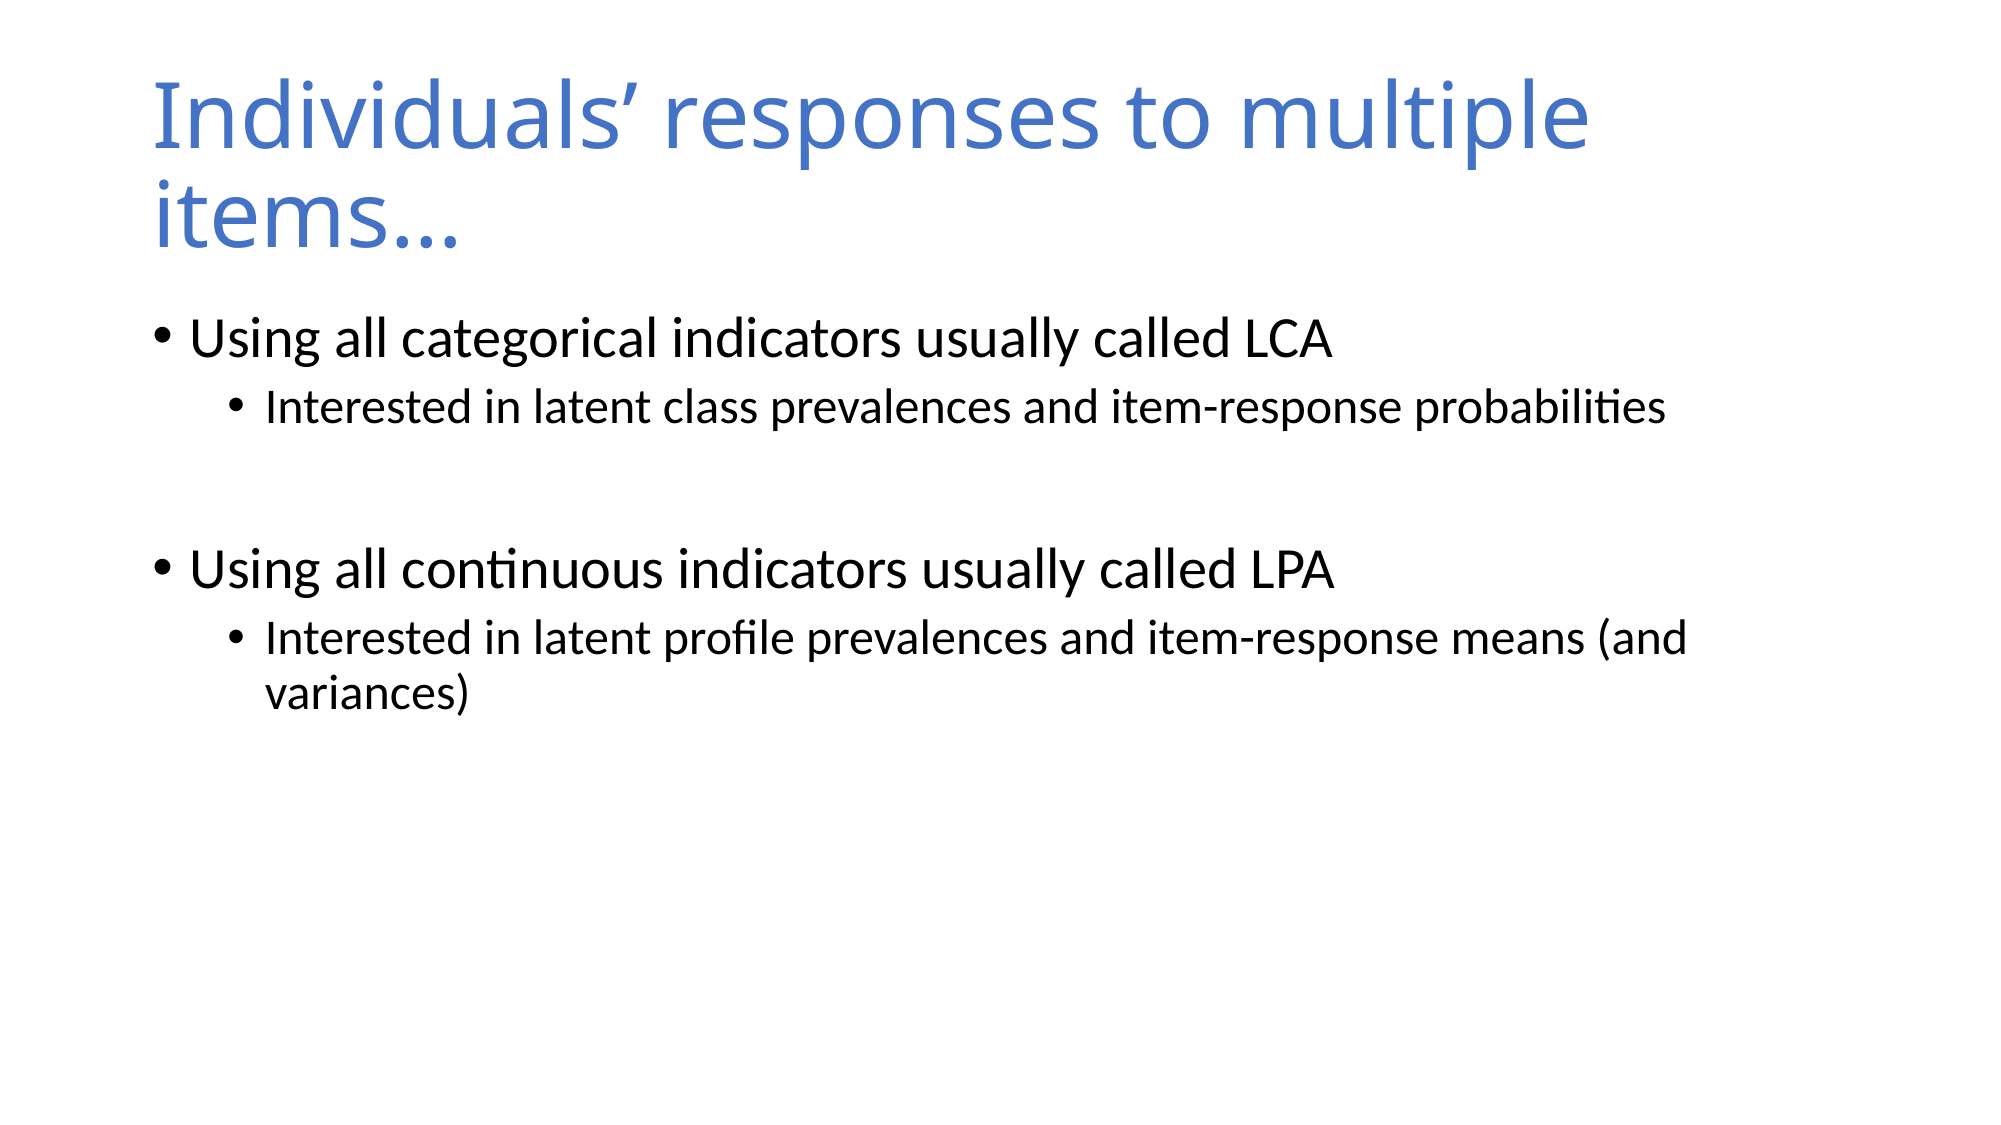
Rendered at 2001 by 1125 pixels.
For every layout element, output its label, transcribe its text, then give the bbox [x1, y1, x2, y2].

title Individuals’ responses to multiple items… [137, 59, 1863, 278]
list Using all categorical indicators usually called LCA Interested in latent class prevalences and item-response probabilities Using all continuous indicators usually called LPA Interested in latent profile prevalences and item-response means (and variances) [137, 299, 1863, 1014]
